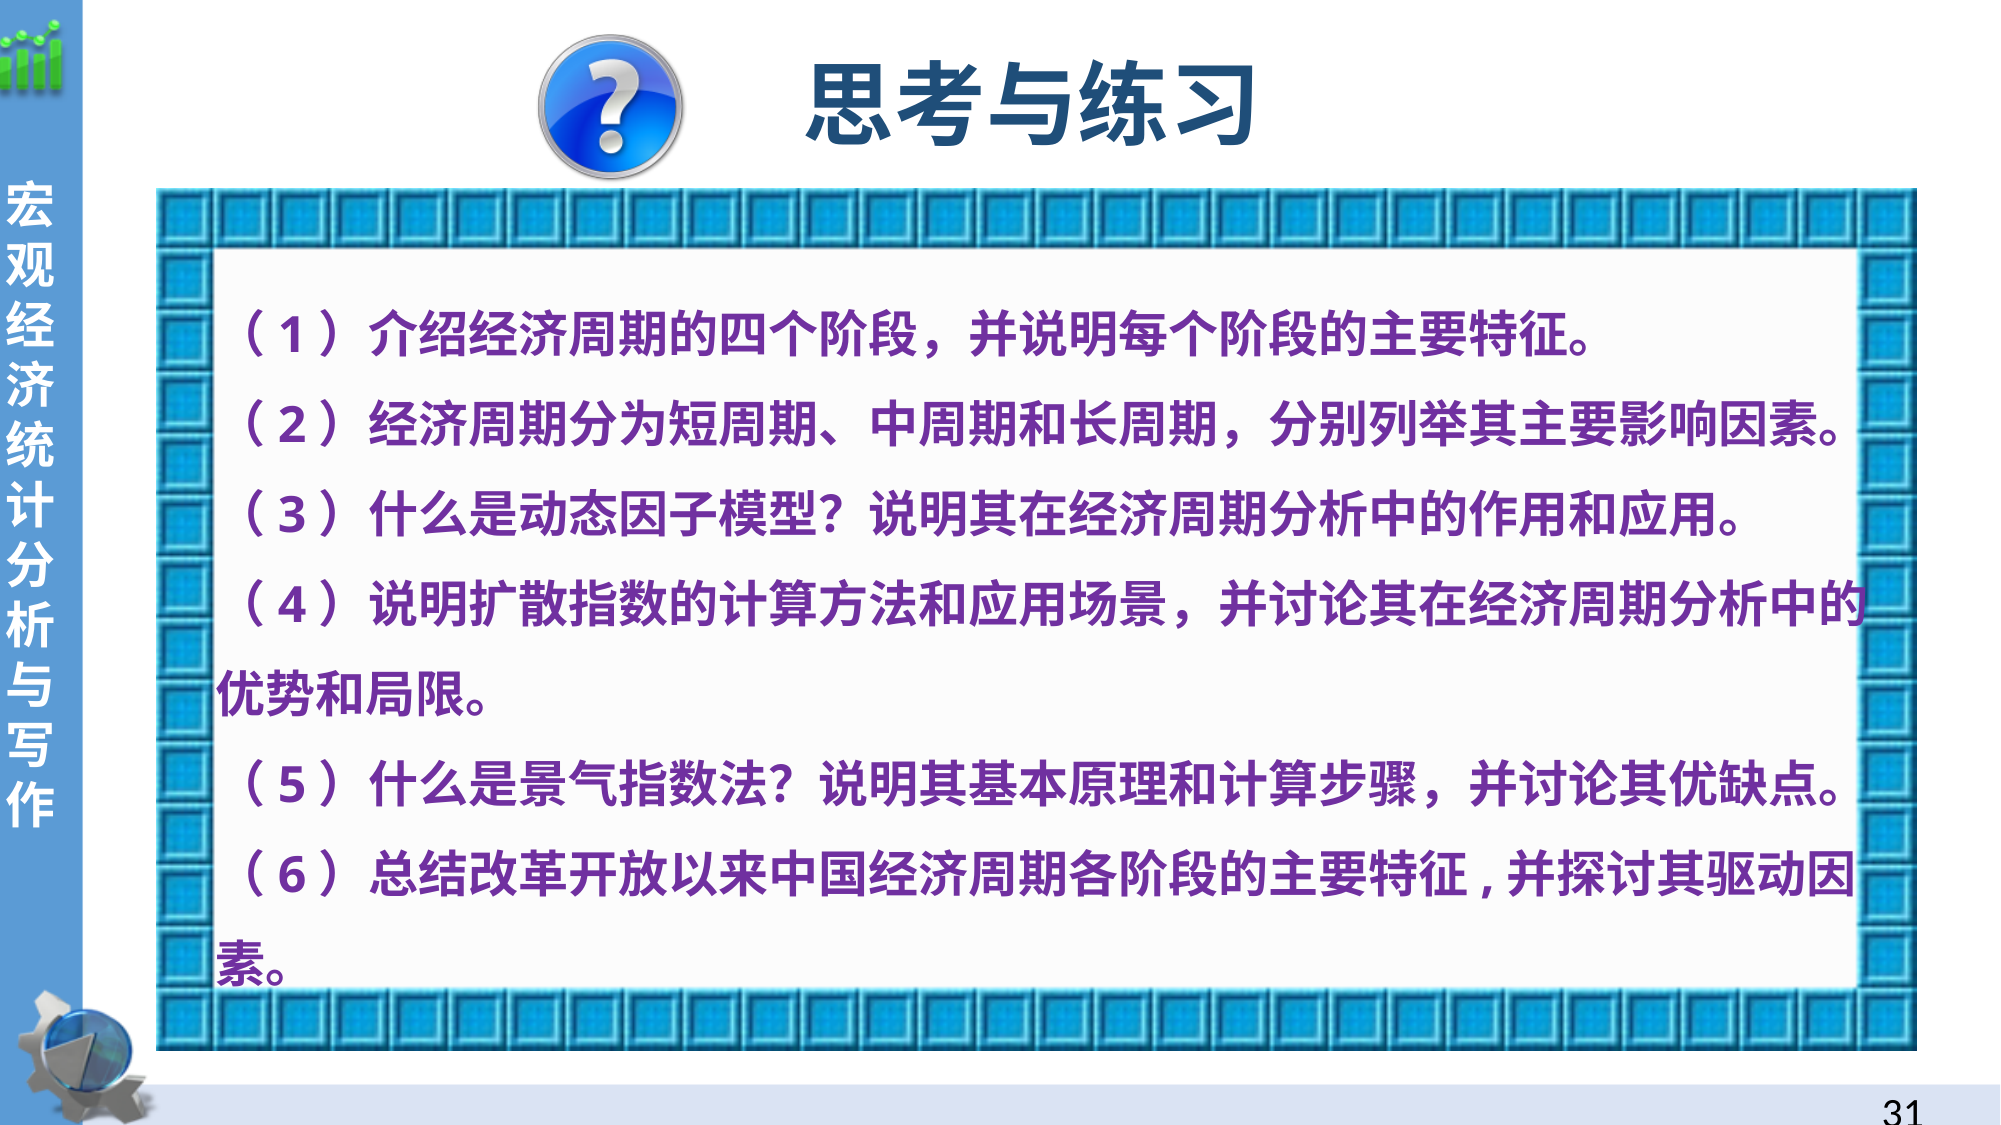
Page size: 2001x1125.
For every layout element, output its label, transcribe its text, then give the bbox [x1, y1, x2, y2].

picture [0, 0, 2001, 1125]
picture [536, 33, 687, 184]
title 思考与练习 [220, 0, 1844, 188]
text_box [1786, 1085, 1940, 1125]
